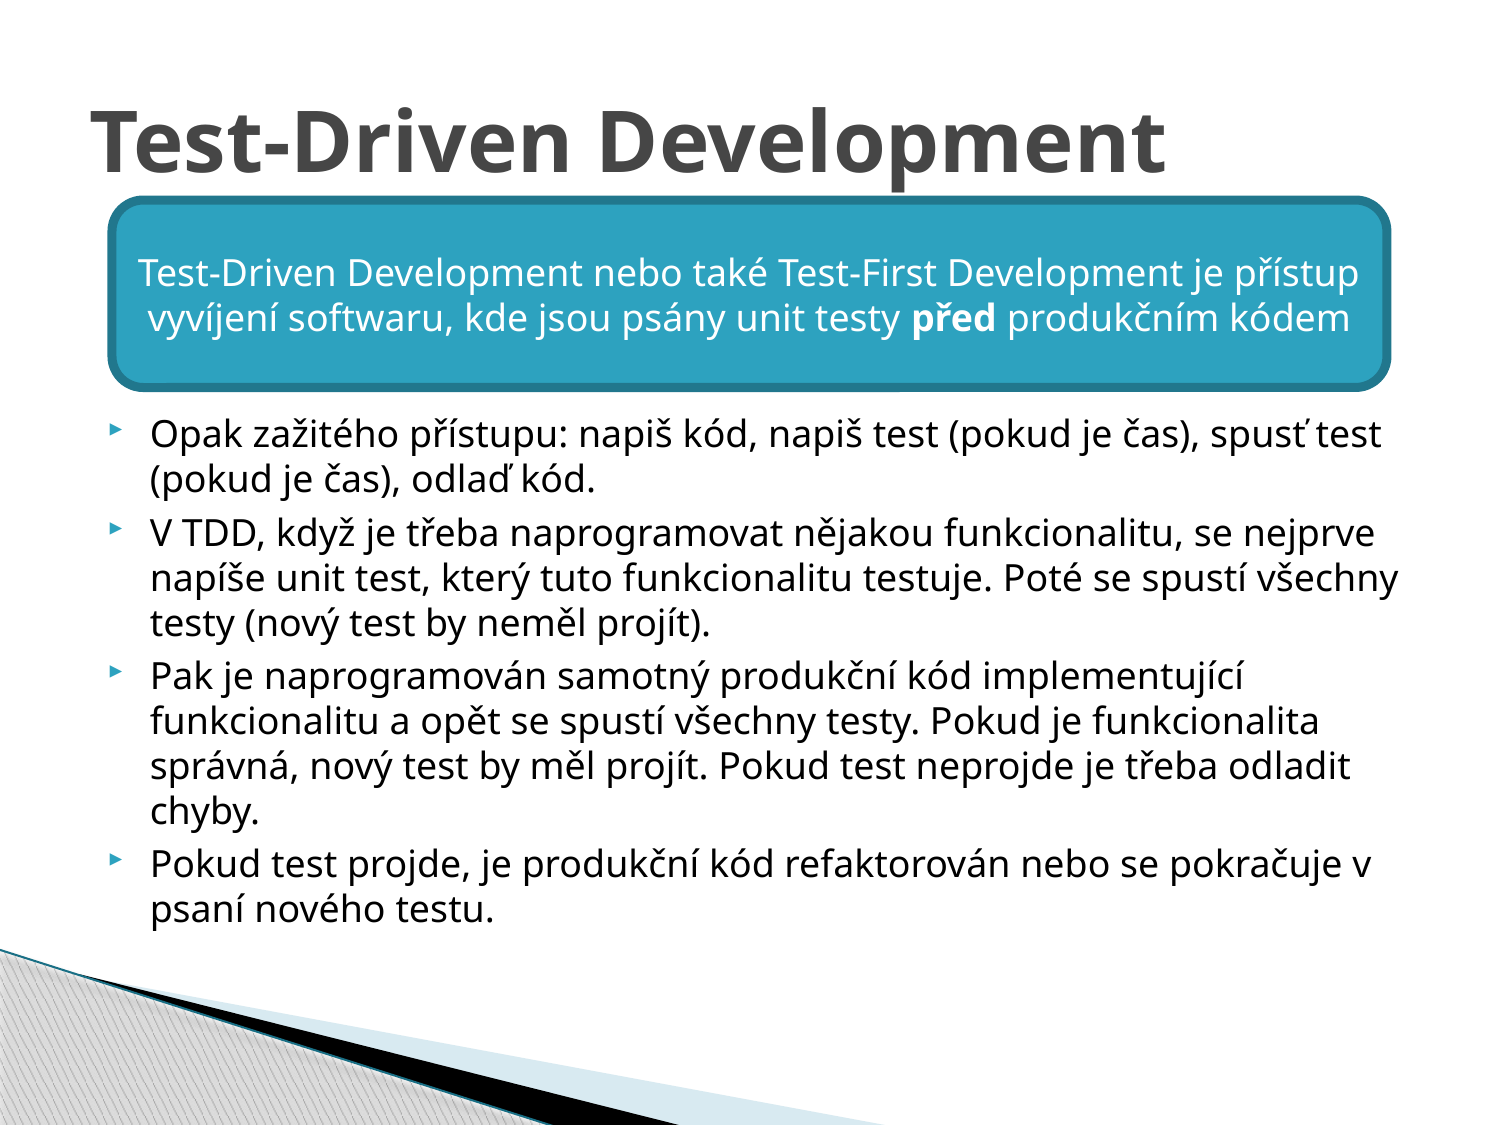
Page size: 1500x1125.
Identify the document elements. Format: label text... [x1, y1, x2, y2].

text_box Test-Driven Development nebo také Test-First Development je přístup vyvíjení softwaru, kde jsou psány unit testy před produkčním kódem [107, 195, 1392, 393]
list Opak zažitého přístupu: napiš kód, napiš test (pokud je čas), spusť test (pokud je čas), odlaď kód. V TDD, když je třeba naprogramovat nějakou funkcionalitu, se nejprve napíše unit test, který tuto funkcionalitu testuje. Poté se spustí všechny testy (nový test by neměl projít). Pak je naprogramován samotný produkční kód implementující funkcionalitu a opět se spustí všechny testy. Pokud je funkcionalita správná, nový test by měl projít. Pokud test neprojde je třeba odladit chyby. Pokud test projde, je produkční kód refaktorován nebo se pokračuje v psaní nového testu. [75, 243, 1425, 986]
title Test-Driven Development [75, 45, 1425, 233]
